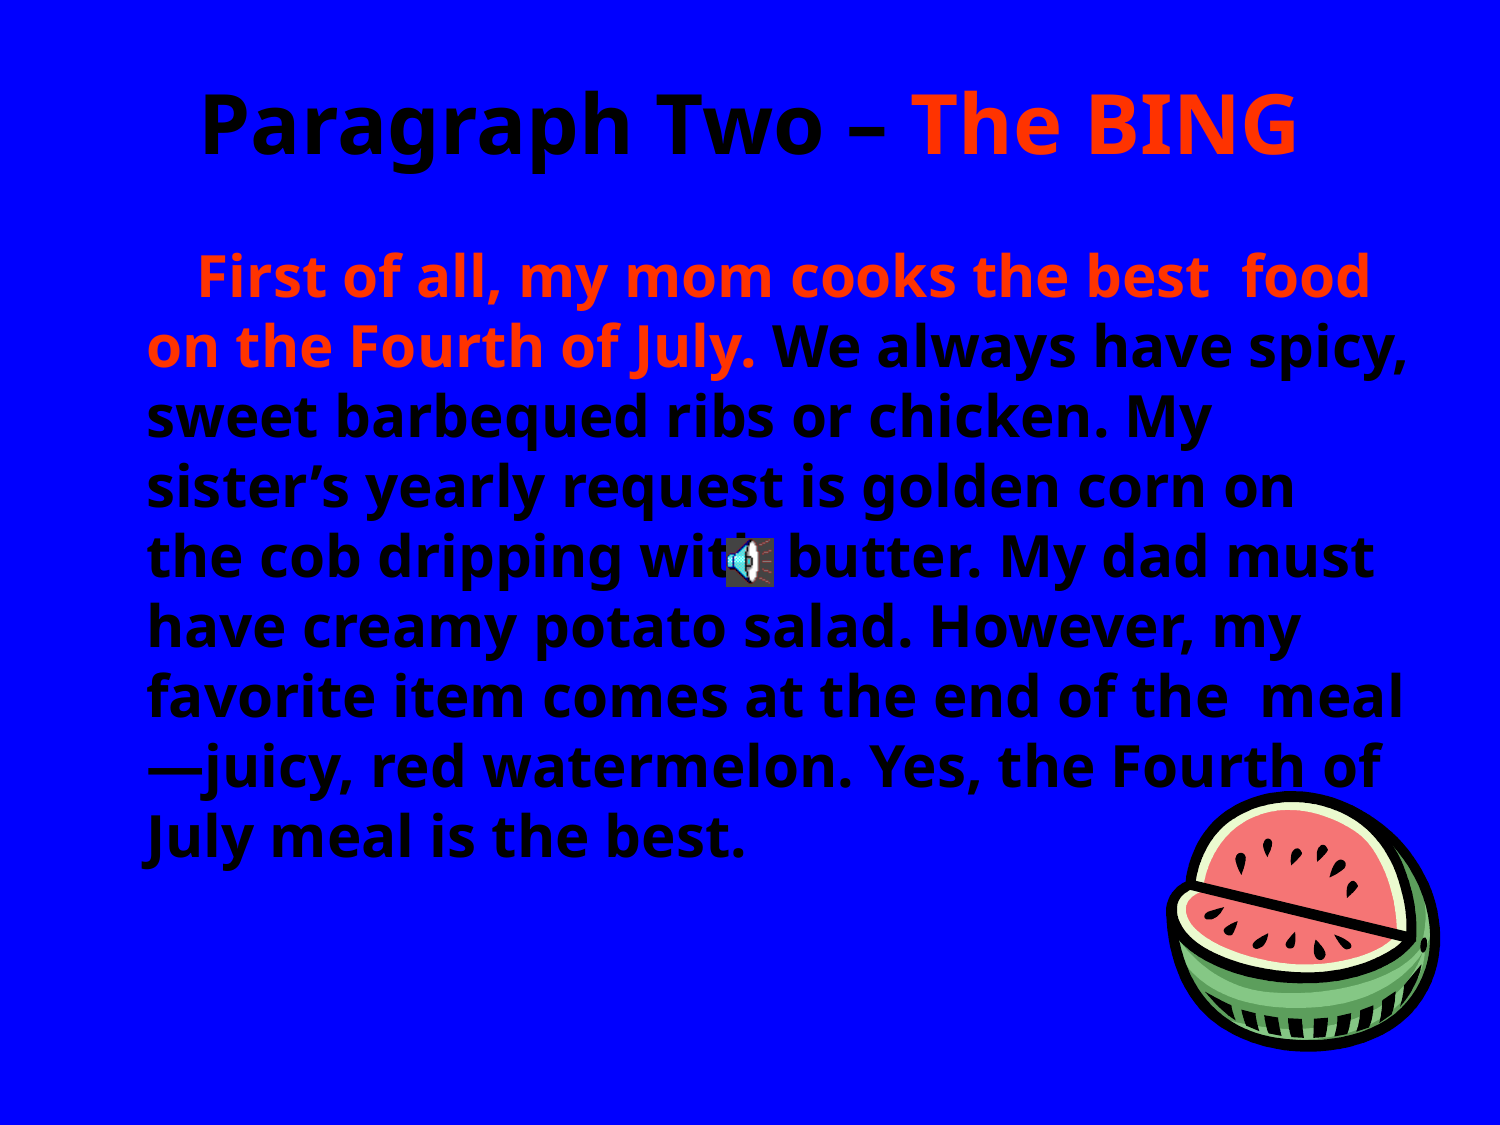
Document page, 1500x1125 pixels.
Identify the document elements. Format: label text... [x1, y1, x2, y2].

picture [724, 537, 776, 588]
title Paragraph Two – The BING [75, 87, 1425, 149]
picture [1162, 787, 1444, 1056]
list First of all, my mom cooks the best food on the Fourth of July. We always have spicy, sweet barbequed ribs or chicken. My sister’s yearly request is golden corn on the cob dripping with butter. My dad must have creamy potato salad. However, my favorite item comes at the end of the meal—juicy, red watermelon. Yes, the Fourth of July meal is the best. [75, 149, 1425, 1005]
